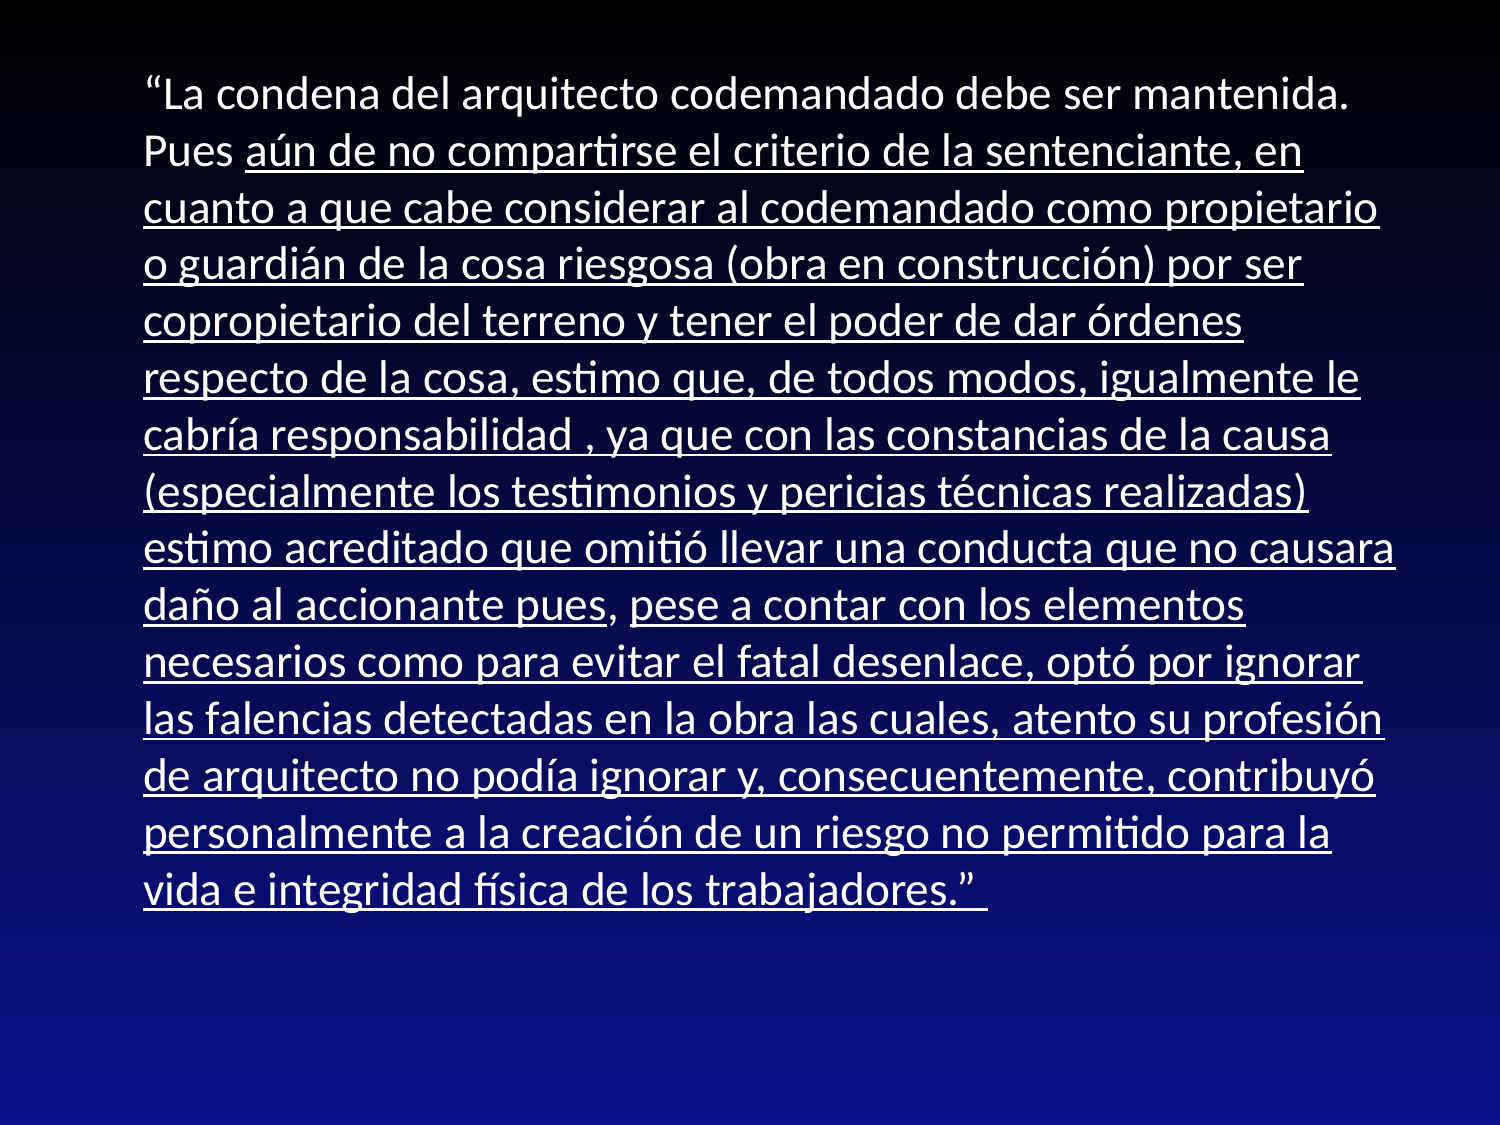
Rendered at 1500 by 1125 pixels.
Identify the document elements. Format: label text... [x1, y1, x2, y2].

list “La condena del arquitecto codemandado debe ser mantenida. Pues aún de no compartirse el criterio de la sentenciante, en cuanto a que cabe considerar al codemandado como propietario o guardián de la cosa riesgosa (obra en construcción) por ser copropietario del terreno y tener el poder de dar órdenes respecto de la cosa, estimo que, de todos modos, igualmente le cabría responsabilidad , ya que con las constancias de la causa (especialmente los testimonios y pericias técnicas realizadas) estimo acreditado que omitió llevar una conducta que no causara daño al accionante pues, pese a contar con los elementos necesarios como para evitar el fatal desenlace, optó por ignorar las falencias detectadas en la obra las cuales, atento su profesión de arquitecto no podía ignorar y, consecuentemente, contribuyó personalmente a la creación de un riesgo no permitido para la vida e integridad física de los trabajadores.” [76, 54, 1428, 1012]
